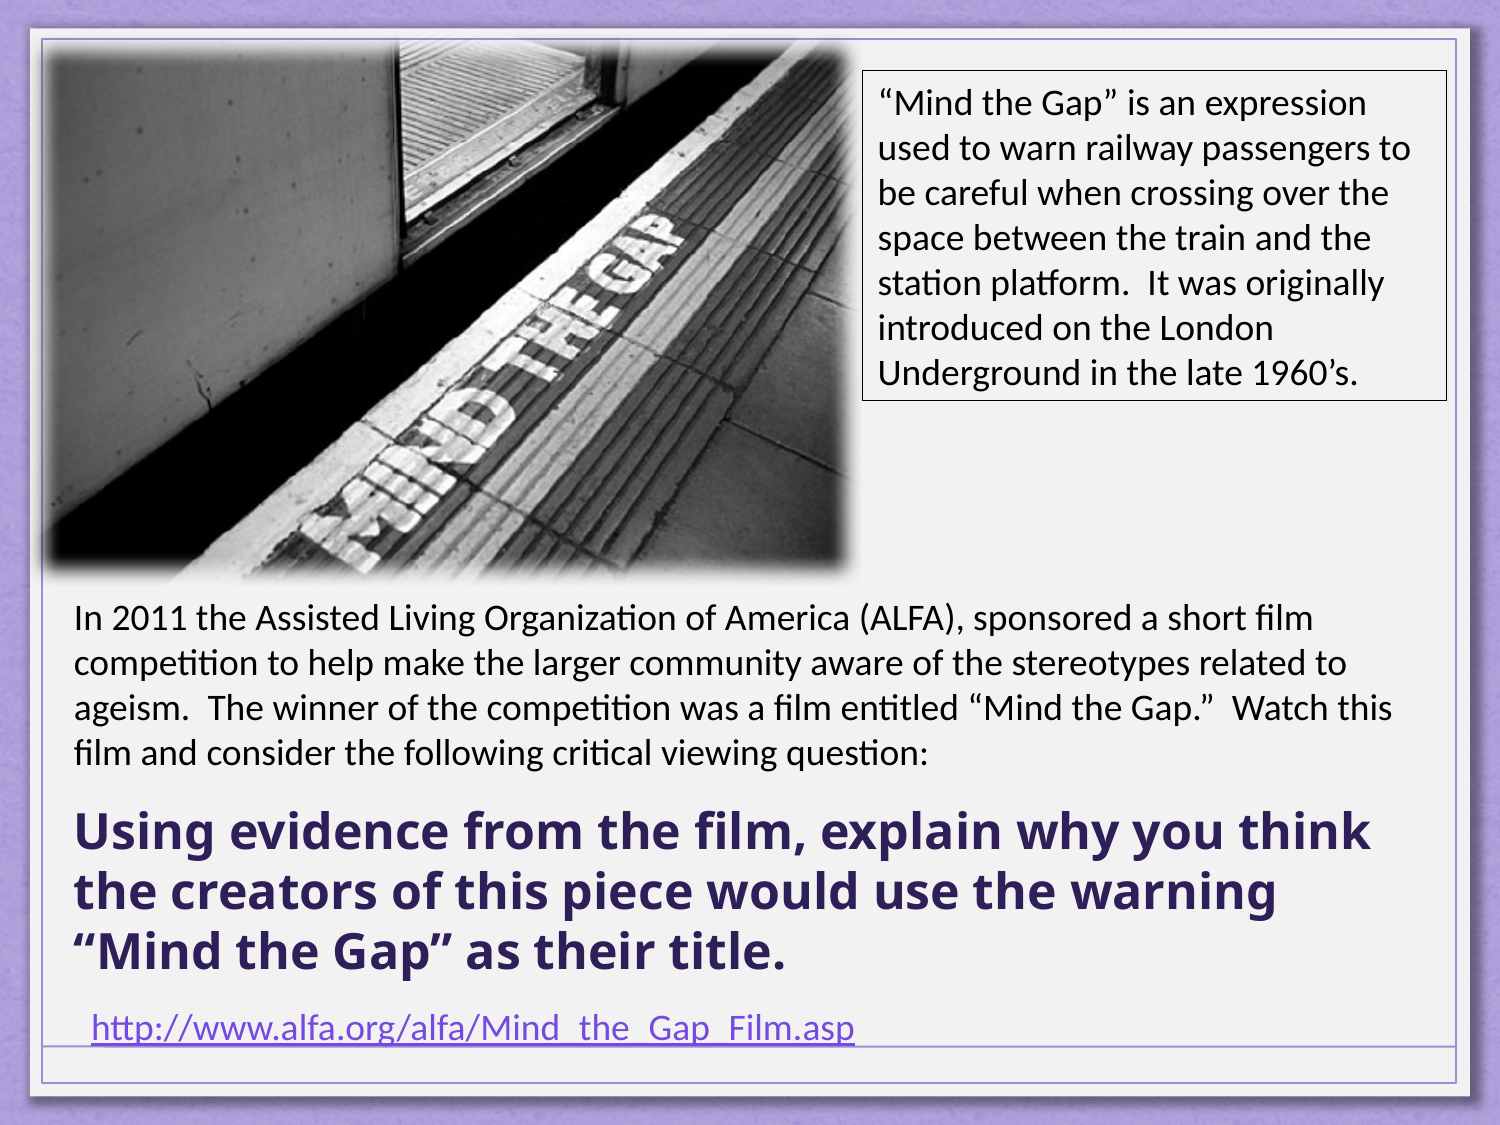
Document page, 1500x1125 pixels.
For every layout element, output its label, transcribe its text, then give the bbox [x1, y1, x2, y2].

text_box “Mind the Gap” is an expression used to warn railway passengers to be careful when crossing over the space between the train and the station platform. It was originally introduced on the London Underground in the late 1960’s. [879, 70, 1447, 401]
text_box In 2011 the Assisted Living Organization of America (ALFA), sponsored a short film competition to help make the larger community aware of the stereotypes related to ageism. The winner of the competition was a film entitled “Mind the Gap.” Watch this film and consider the following critical viewing question: Using evidence from the film, explain why you think the creators of this piece would use the warning “Mind the Gap” as their title. [59, 586, 1424, 987]
text_box http://www.alfa.org/alfa/Mind_the_Gap_Film.asp [76, 995, 935, 1101]
picture [26, 31, 864, 587]
